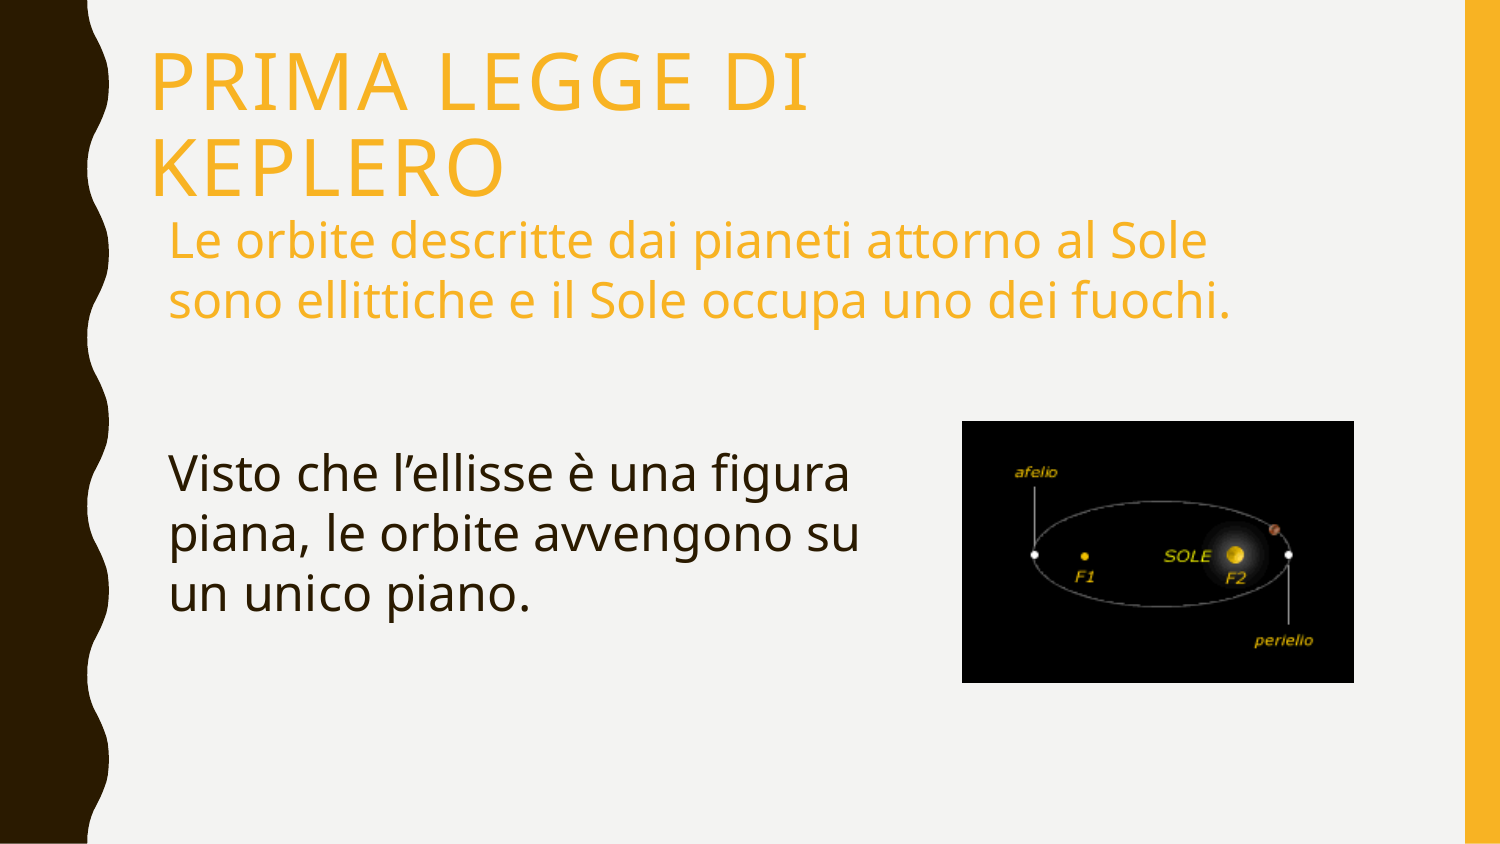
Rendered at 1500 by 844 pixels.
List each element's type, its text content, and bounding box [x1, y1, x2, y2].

text_box Le orbite descritte dai pianeti attorno al Sole sono ellittiche e il Sole occupa uno dei fuochi. [153, 193, 1347, 507]
text_box Visto che l’ellisse è una figura piana, le orbite avvengono su un unico piano. [153, 434, 904, 629]
picture [962, 421, 1354, 683]
title PRIMA LEGGE DI KEPLERO [133, 64, 1035, 190]
